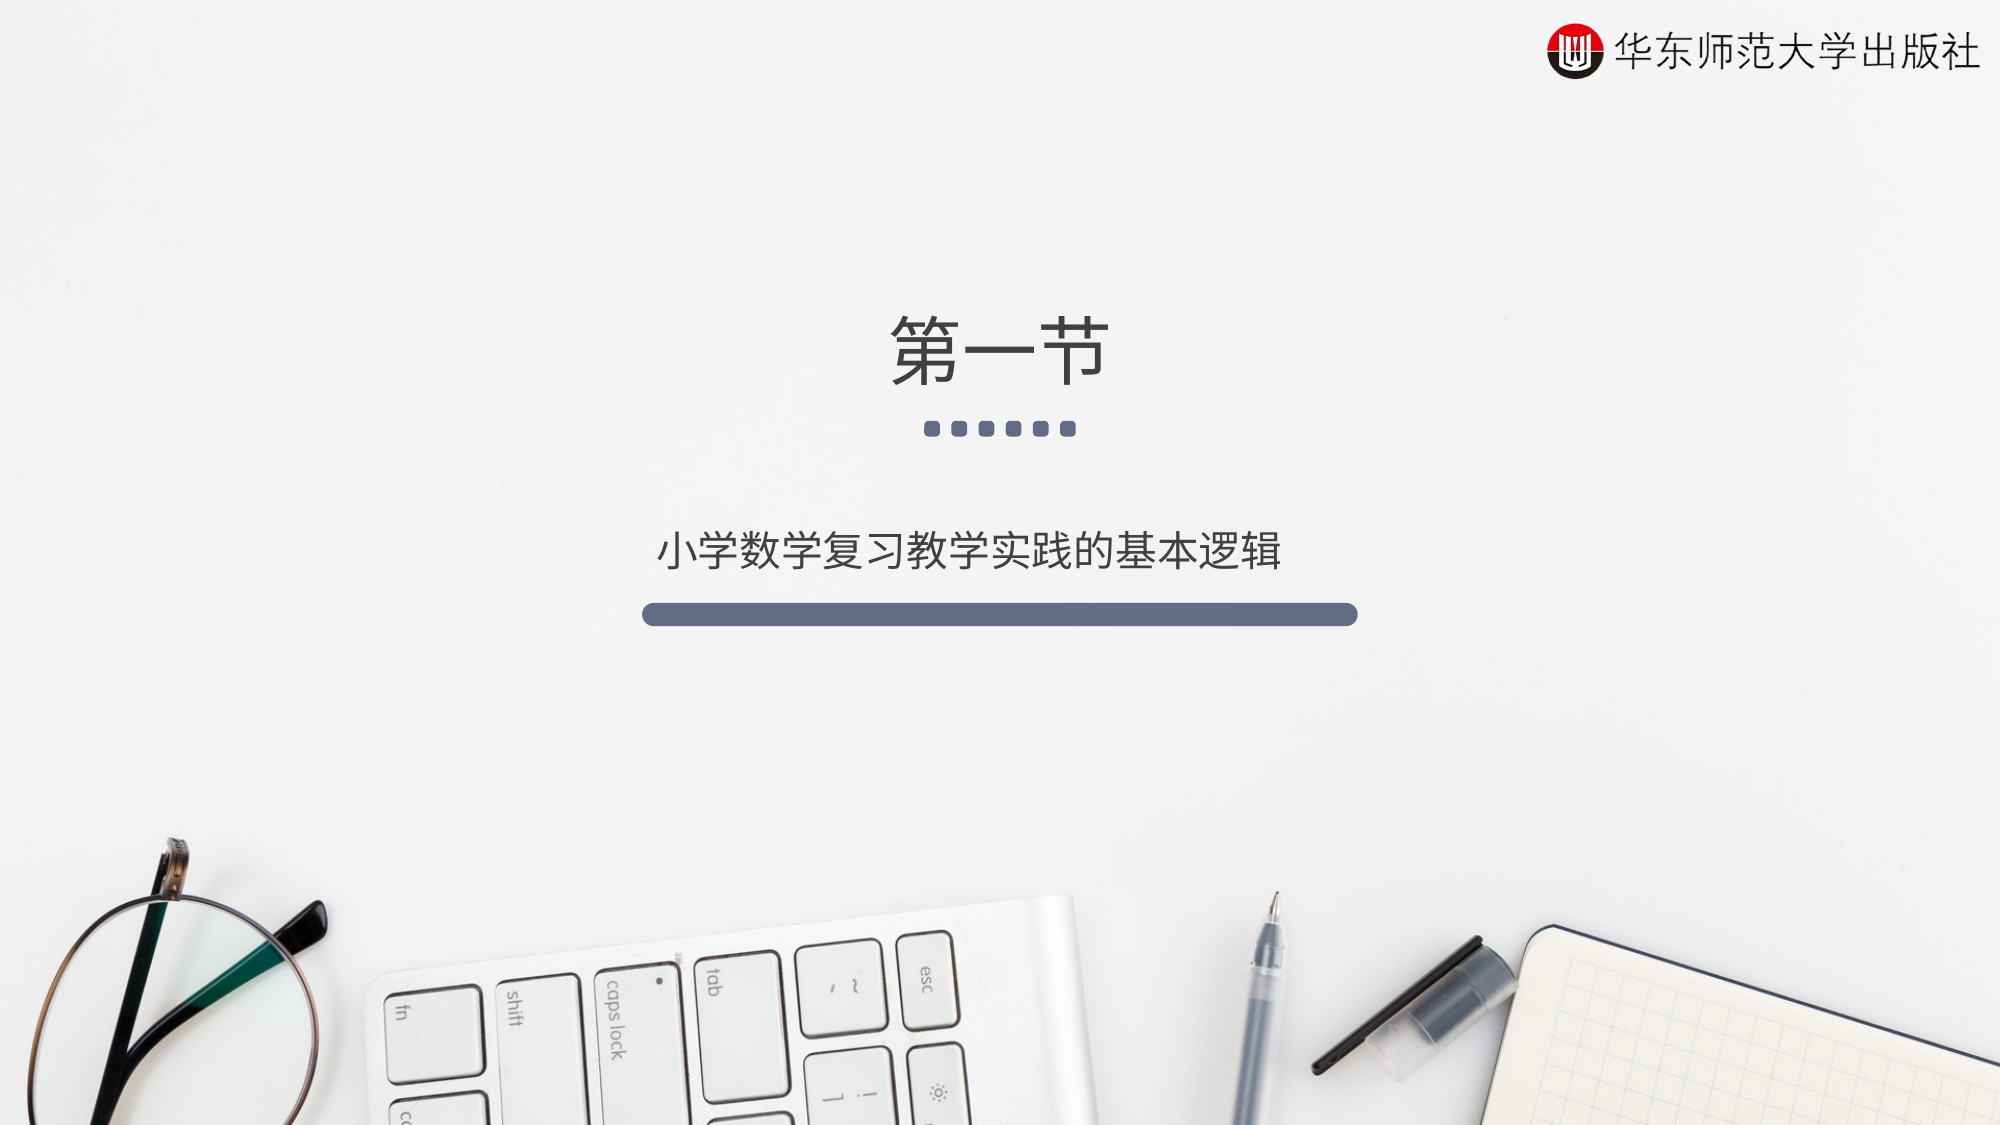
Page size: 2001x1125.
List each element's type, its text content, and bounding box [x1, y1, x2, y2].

text_box 小学数学复习教学实践的基本逻辑 [656, 525, 1344, 576]
picture [0, 0, 2000, 1125]
text_box [641, 601, 1359, 628]
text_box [924, 420, 1076, 437]
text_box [1536, 13, 1989, 83]
text_box 第一节 [638, 296, 1361, 402]
